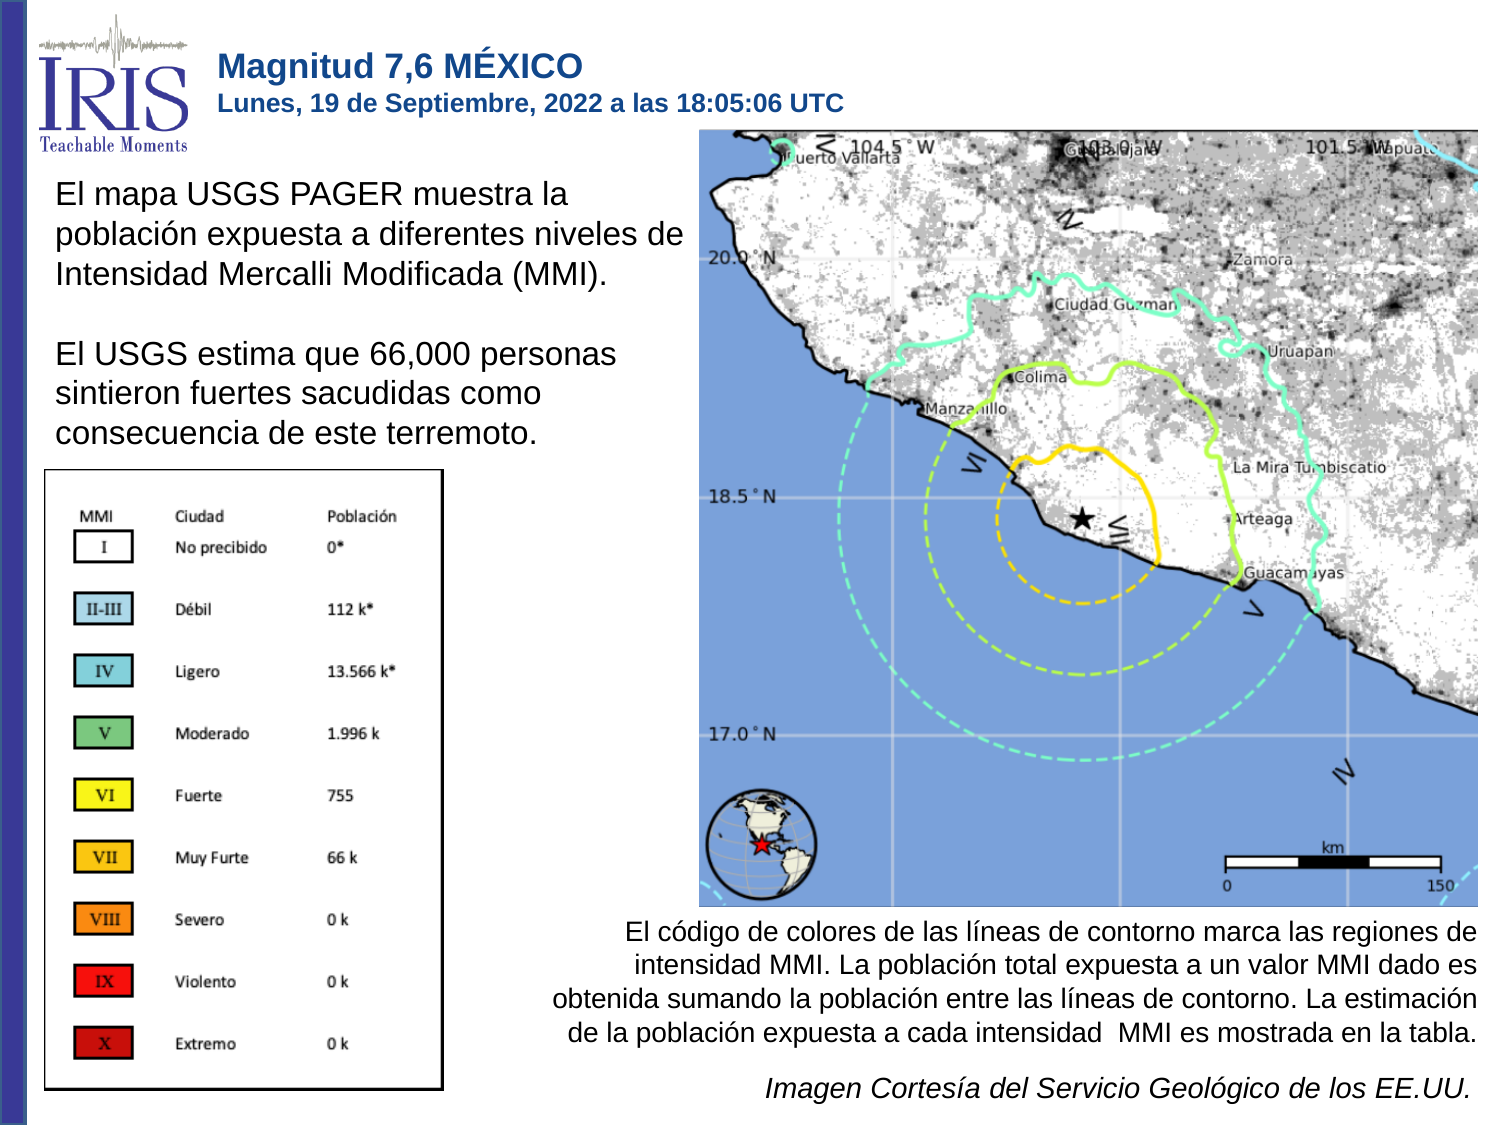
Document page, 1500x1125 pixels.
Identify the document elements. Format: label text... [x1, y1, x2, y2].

text_box El mapa USGS PAGER muestra la población expuesta a diferentes niveles de Intensidad Mercalli Modificada (MMI). El USGS estima que 66,000 personas sintieron fuertes sacudidas como consecuencia de este terremoto. [40, 164, 694, 459]
picture [44, 469, 444, 1092]
picture [699, 129, 1478, 907]
text_box Magnitud 7,6 MÉXICO Lunes, 19 de Septiembre, 2022 a las 18:05:06 UTC [202, 0, 1499, 125]
text_box Imagen Cortesía del Servicio Geológico de los EE.UU. [749, 1061, 1500, 1112]
picture [39, 12, 188, 165]
text_box El código de colores de las líneas de contorno marca las regiones de intensidad MMI. La población total expuesta a un valor MMI dado es obtenida sumando la población entre las líneas de contorno. La estimación de la población expuesta a cada intensidad MMI es mostrada en la tabla. [524, 905, 1493, 1056]
text_box [0, 0, 27, 1125]
